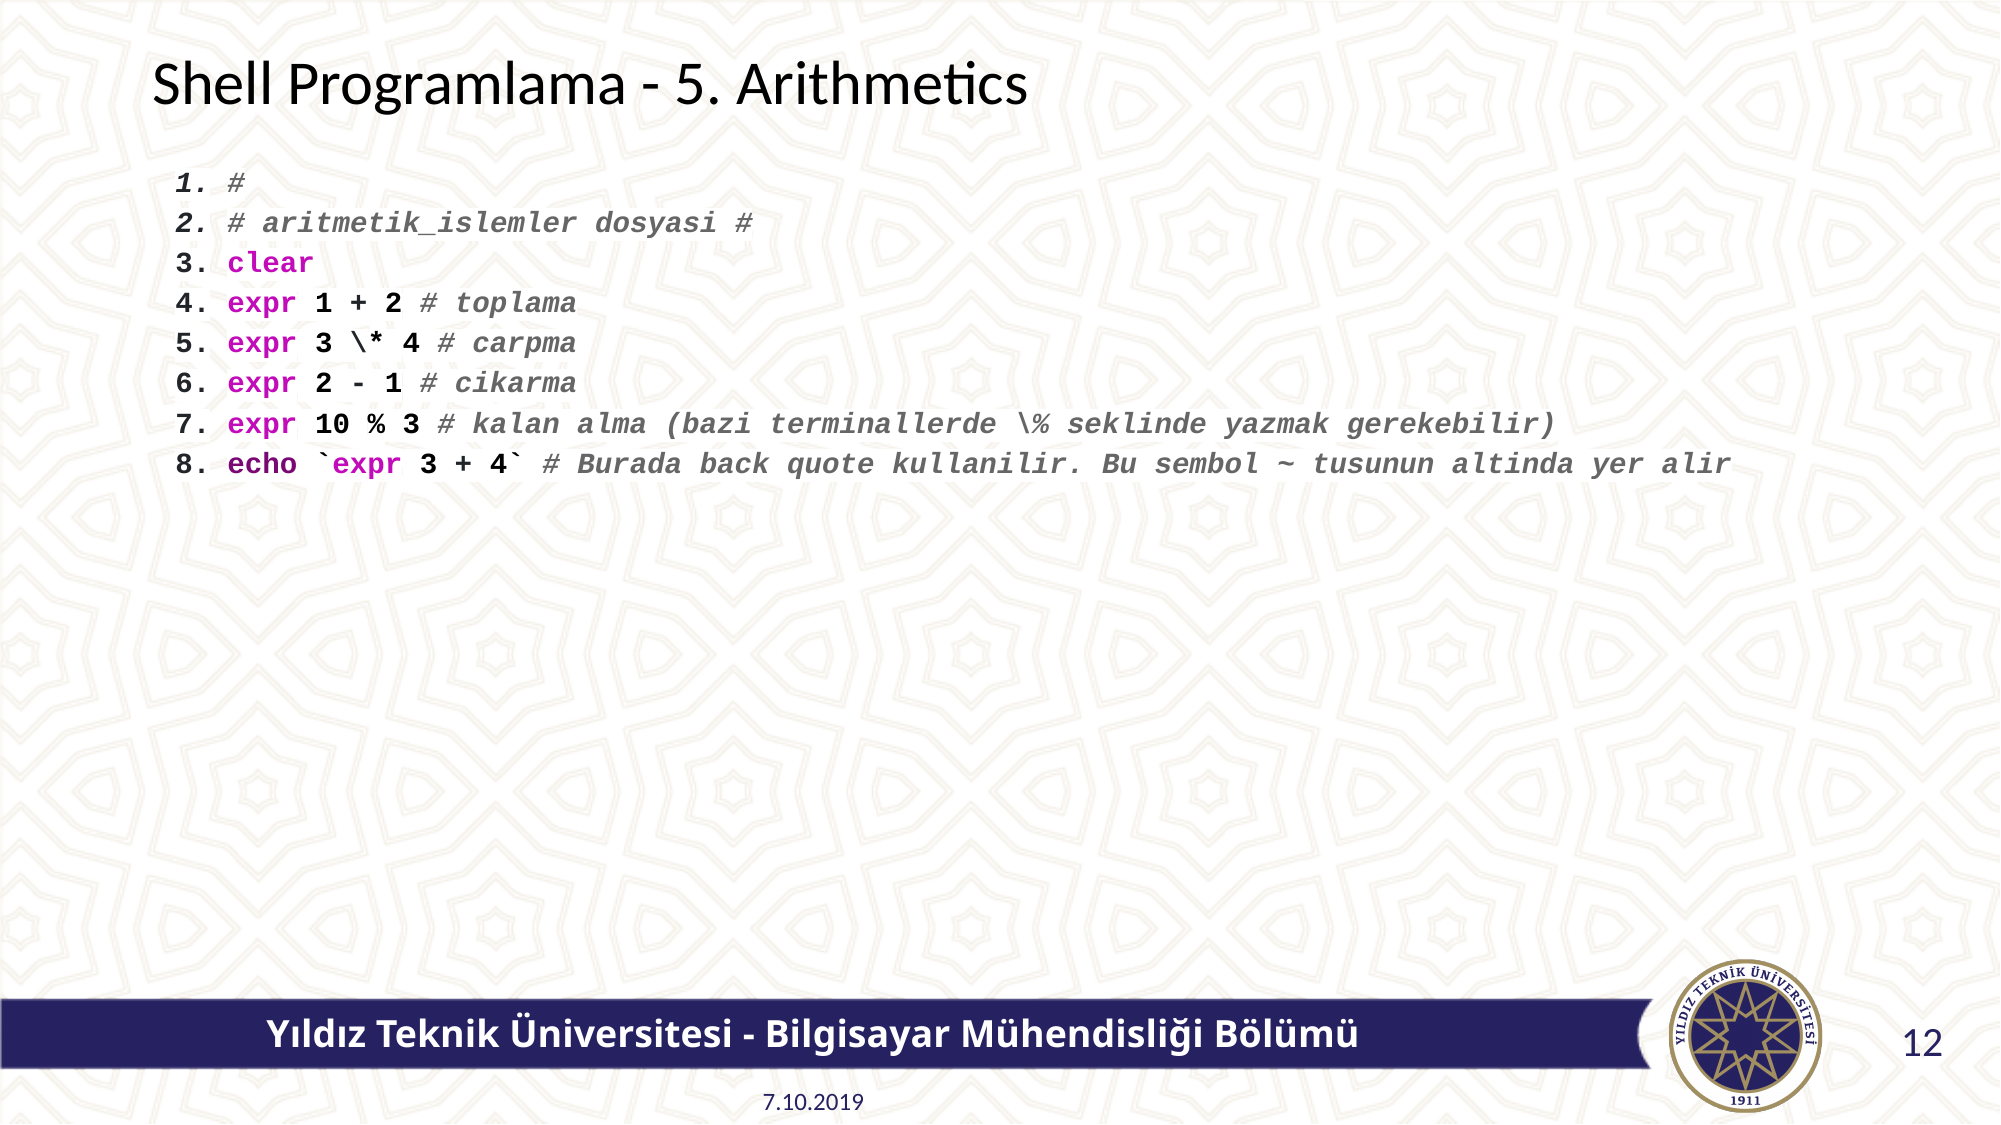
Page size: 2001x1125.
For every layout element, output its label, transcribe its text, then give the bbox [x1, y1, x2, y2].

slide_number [0, 1070, 1628, 1125]
slide_number 12 [1844, 1010, 2000, 1071]
title Shell Programlama - 5. Arithmetics [137, 59, 1863, 109]
picture [0, 0, 2000, 1125]
list # # aritmetik_islemler dosyasi # clear expr 1 + 2 # toplama expr 3 \* 4 # carpma expr 2 - 1 # cikarma expr 10 % 3 # kalan alma (bazi terminallerde \% seklinde yazmak gerekebilir) echo `expr 3 + 4` # Burada back quote kullanilir. Bu sembol ~ tusunun altinda yer alir [137, 150, 1823, 937]
footer Yıldız Teknik Üniversitesi - Bilgisayar Mühendisliği Bölümü [0, 997, 1628, 1069]
